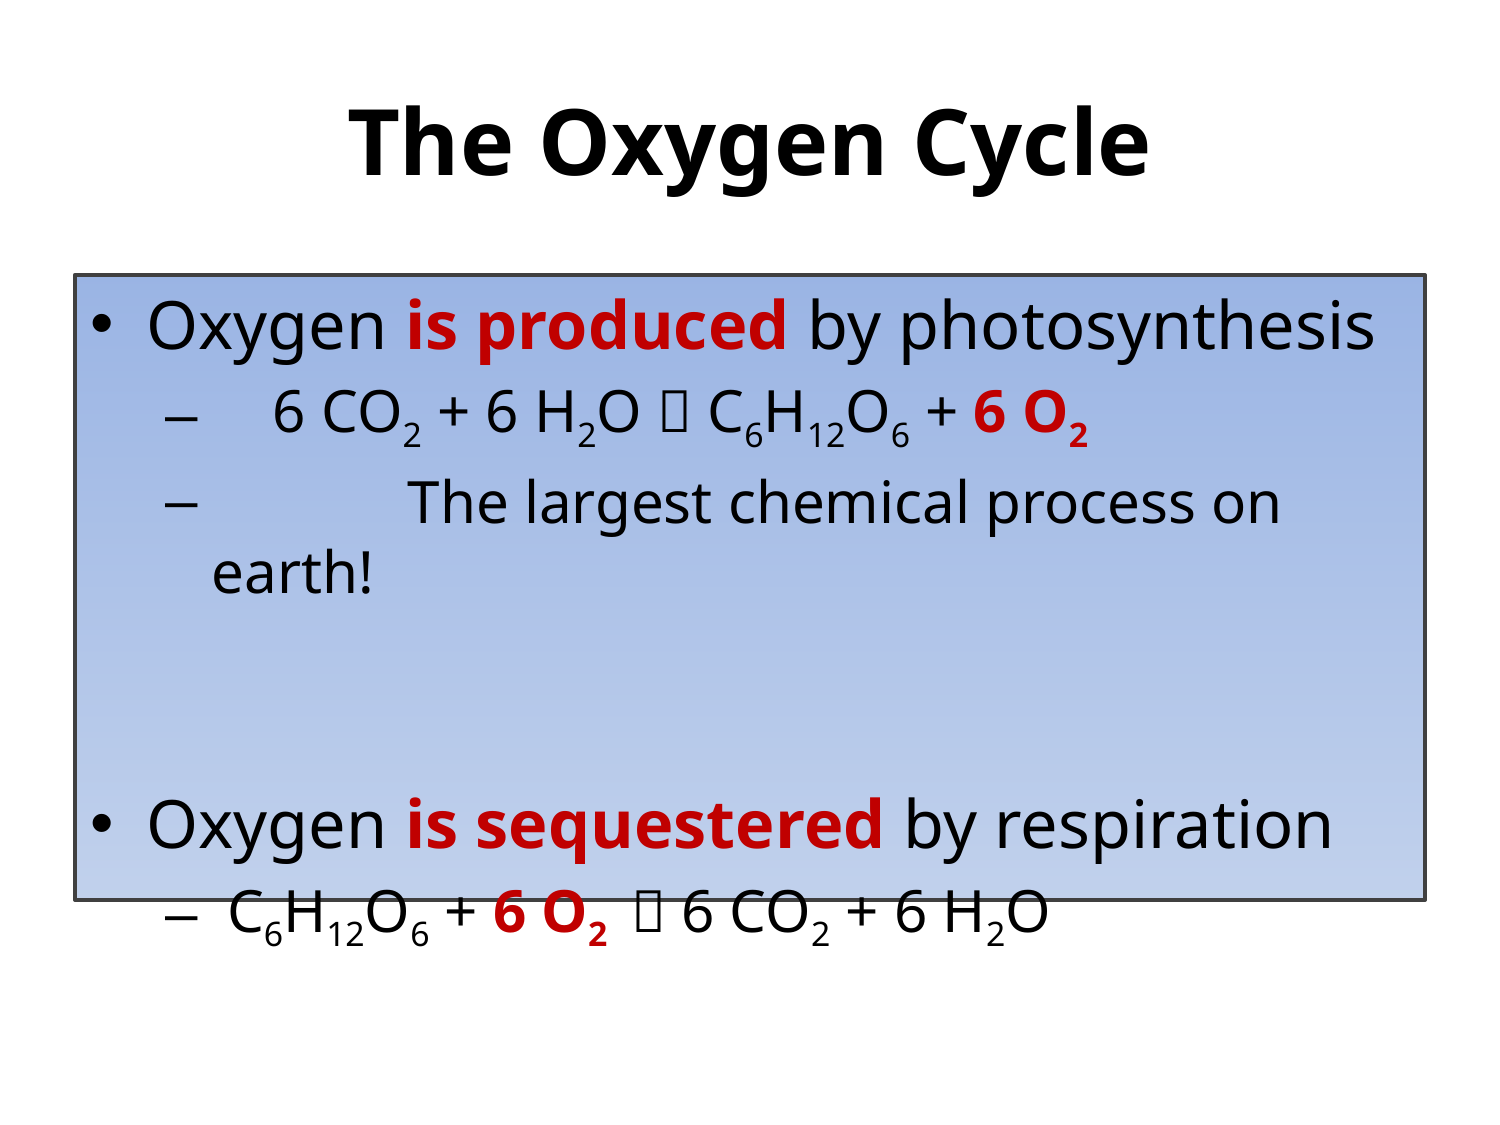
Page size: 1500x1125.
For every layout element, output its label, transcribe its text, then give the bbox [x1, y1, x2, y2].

list Oxygen is produced by photosynthesis 6 CO2 + 6 H2O  C6H12O6 + 6 O2 The largest chemical process on earth! Oxygen is sequestered by respiration C6H12O6 + 6 O2  6 CO2 + 6 H2O [75, 275, 1425, 900]
title The Oxygen Cycle [75, 45, 1425, 233]
